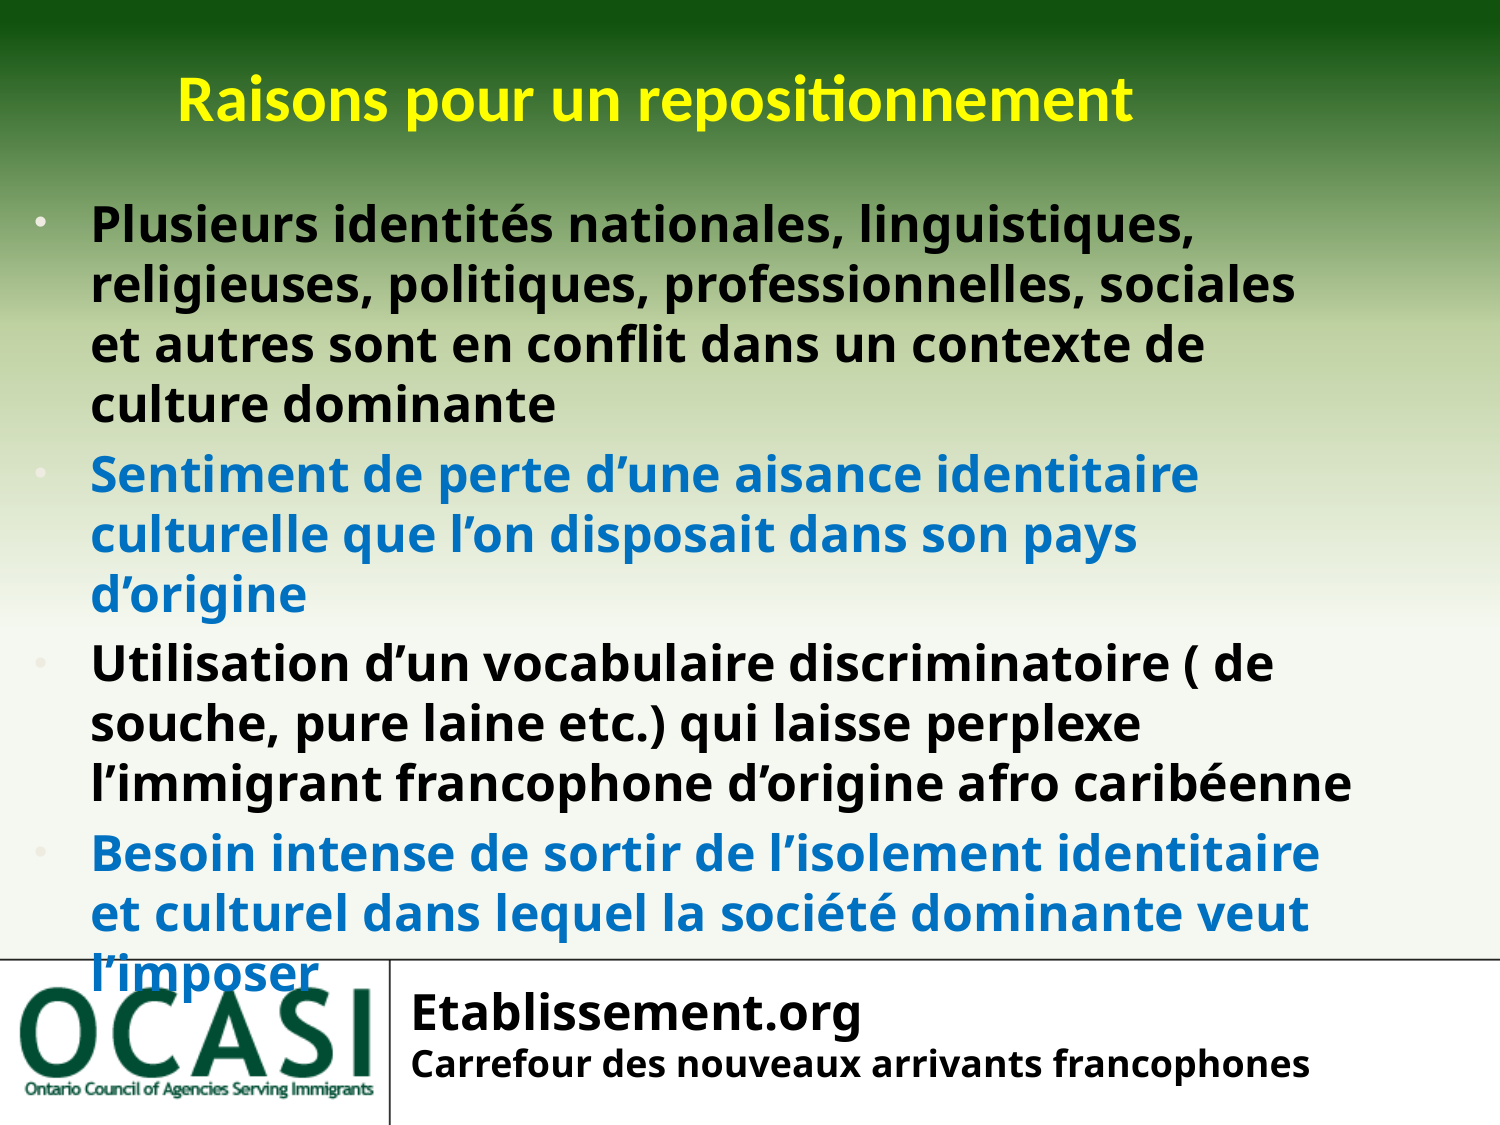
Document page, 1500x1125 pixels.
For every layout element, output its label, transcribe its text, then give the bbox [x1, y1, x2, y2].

text_box Plusieurs identités nationales, linguistiques, religieuses, politiques, professionnelles, sociales et autres sont en conflit dans un contexte de culture dominante Sentiment de perte d’une aisance identitaire culturelle que l’on disposait dans son pays d’origine Utilisation d’un vocabulaire discriminatoire ( de souche, pure laine etc.) qui laisse perplexe l’immigrant francophone d’origine afro caribéenne Besoin intense de sortir de l’isolement identitaire et culturel dans lequel la société dominante veut l’imposer [19, 184, 1370, 905]
text_box Raisons pour un repositionnement [19, 30, 1295, 159]
text_box Etablissement.org Carrefour des nouveaux arrivants francophones [395, 972, 1400, 1093]
picture [0, 0, 1500, 1125]
